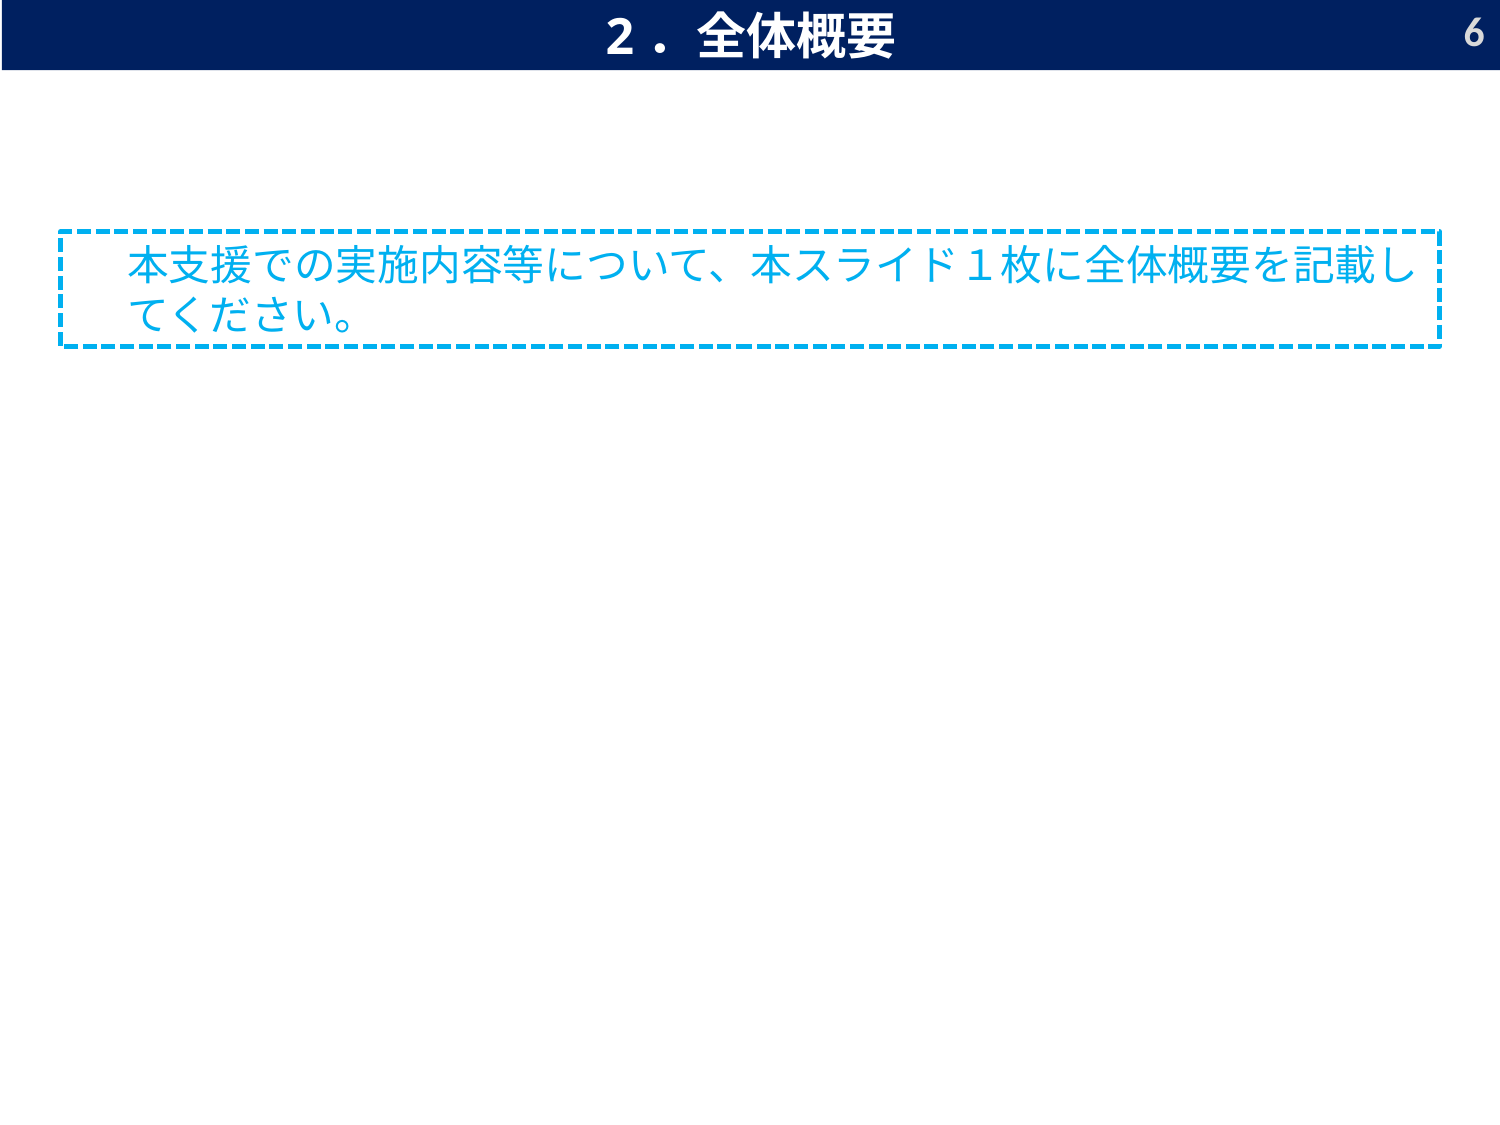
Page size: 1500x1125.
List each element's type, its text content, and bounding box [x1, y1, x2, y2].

text_box 本支援での実施内容等について、本スライド１枚に全体概要を記載してください。 [60, 231, 1440, 347]
text_box 2．全体概要 [1, 0, 1500, 71]
slide_number 6 [1149, 0, 1500, 60]
